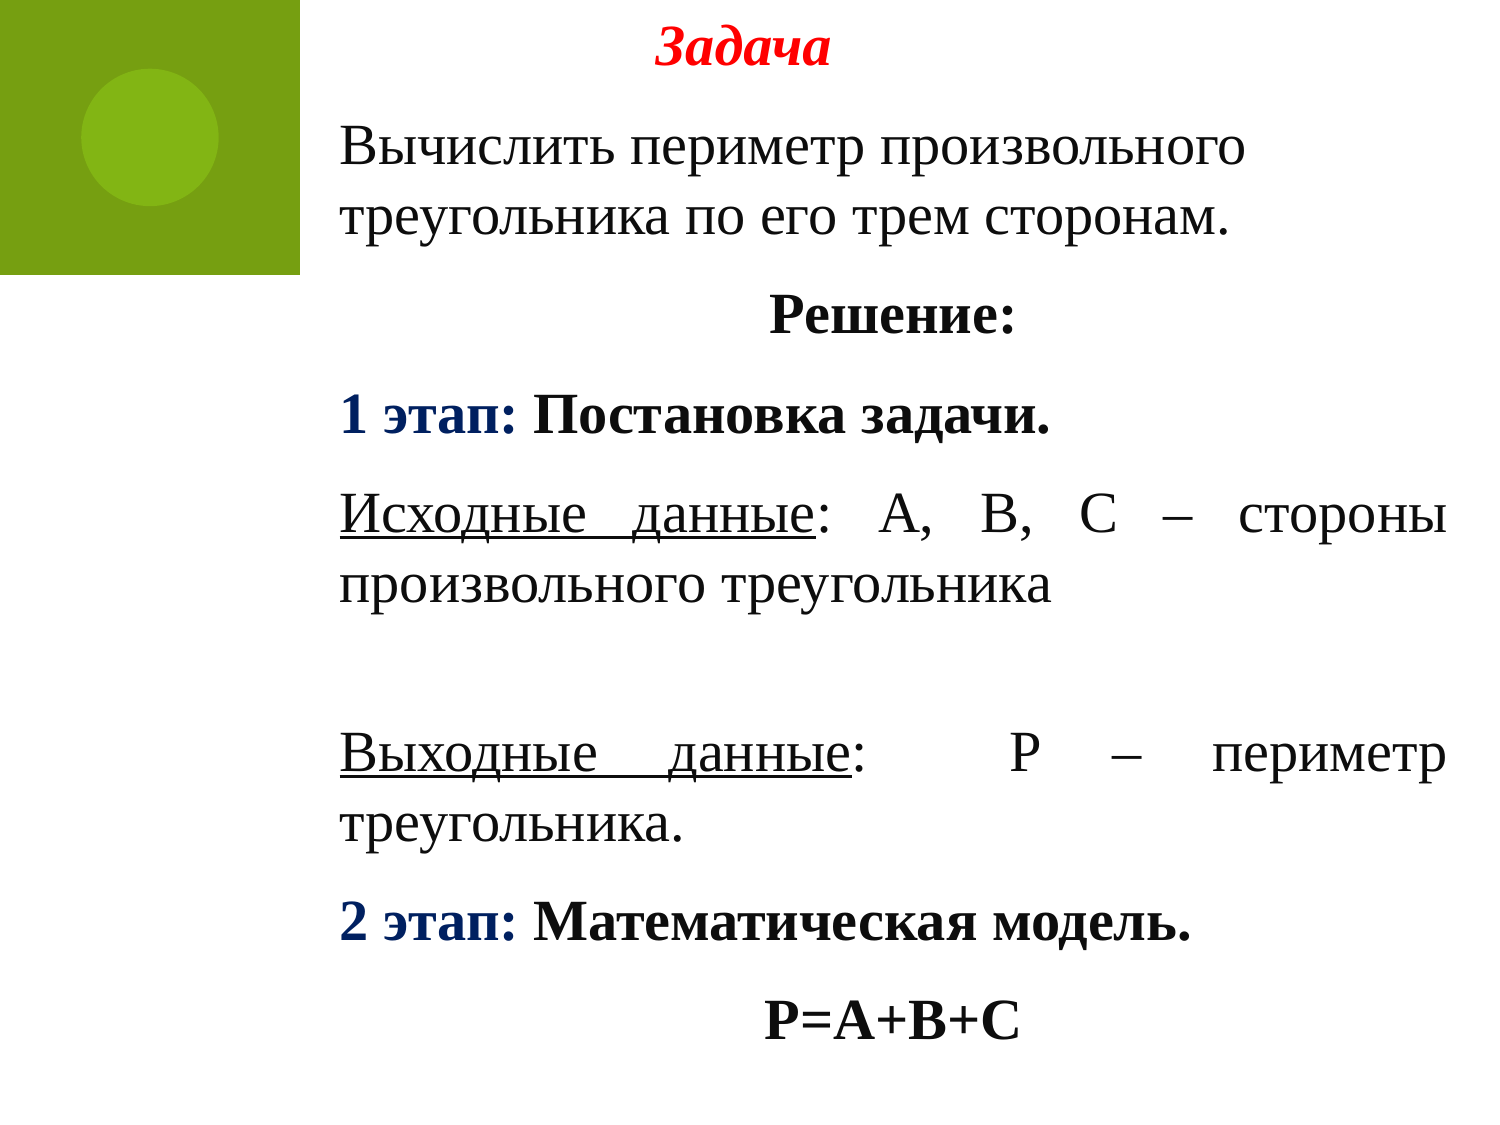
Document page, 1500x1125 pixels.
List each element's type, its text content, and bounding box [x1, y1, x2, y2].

text_box Задача Вычислить периметр произвольного треугольника по его трем сторонам. Решение: 1 этап: Постановка задачи. Исходные данные: А, B, C – стороны произвольного треугольника Выходные данные: P – периметр треугольника. 2 этап: Математическая модель. P=A+B+С [24, 0, 1463, 1059]
